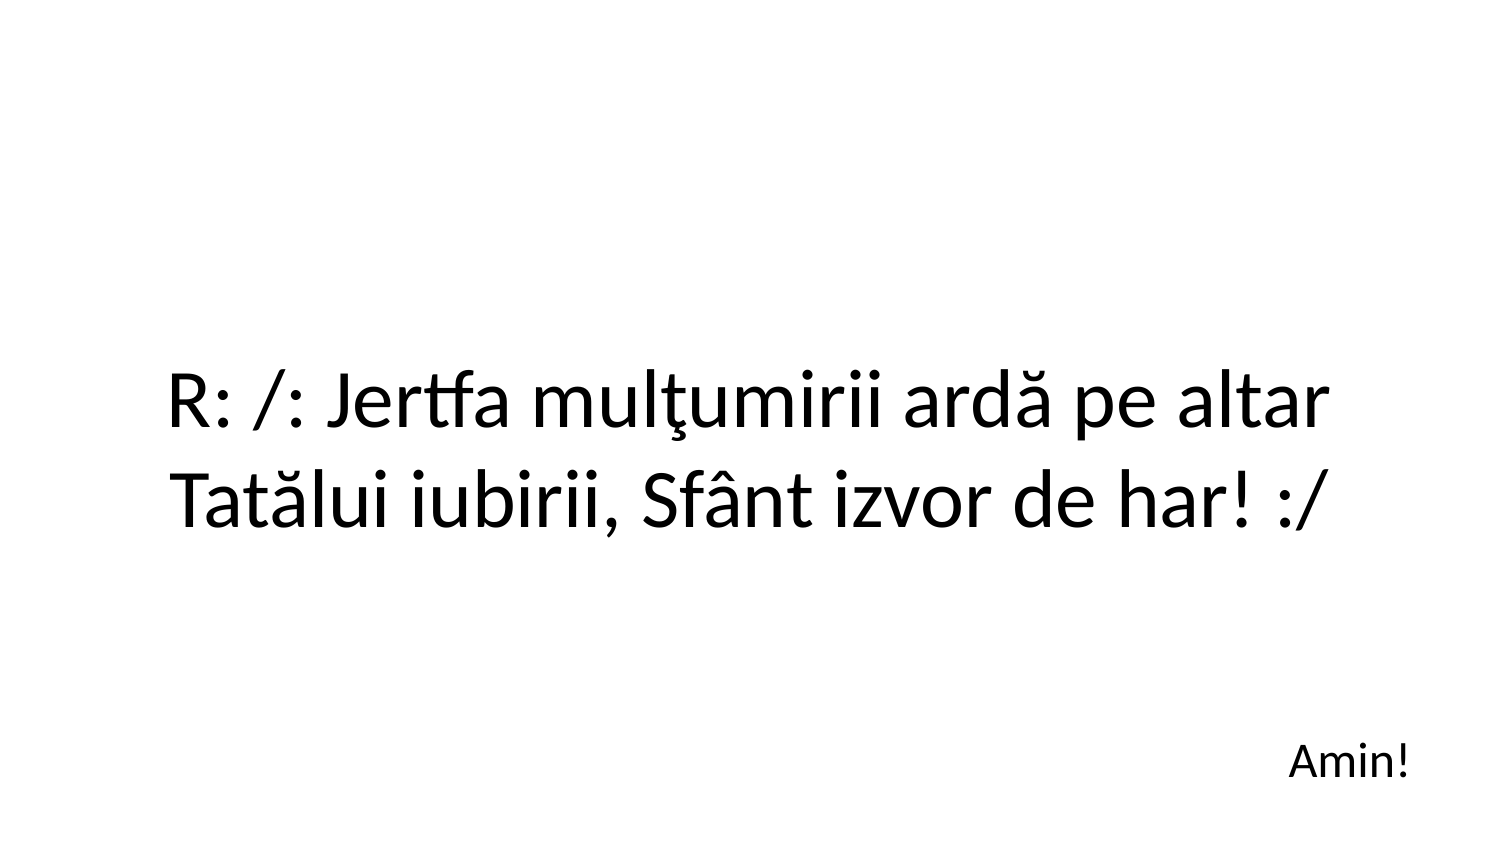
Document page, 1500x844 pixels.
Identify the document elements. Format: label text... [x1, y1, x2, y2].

text_box Amin! [1273, 674, 1427, 795]
text_box R: /: Jertfa mulţumirii ardă pe altar Tatălui iubirii, Sfânt izvor de har! :/ [152, 292, 1348, 552]
